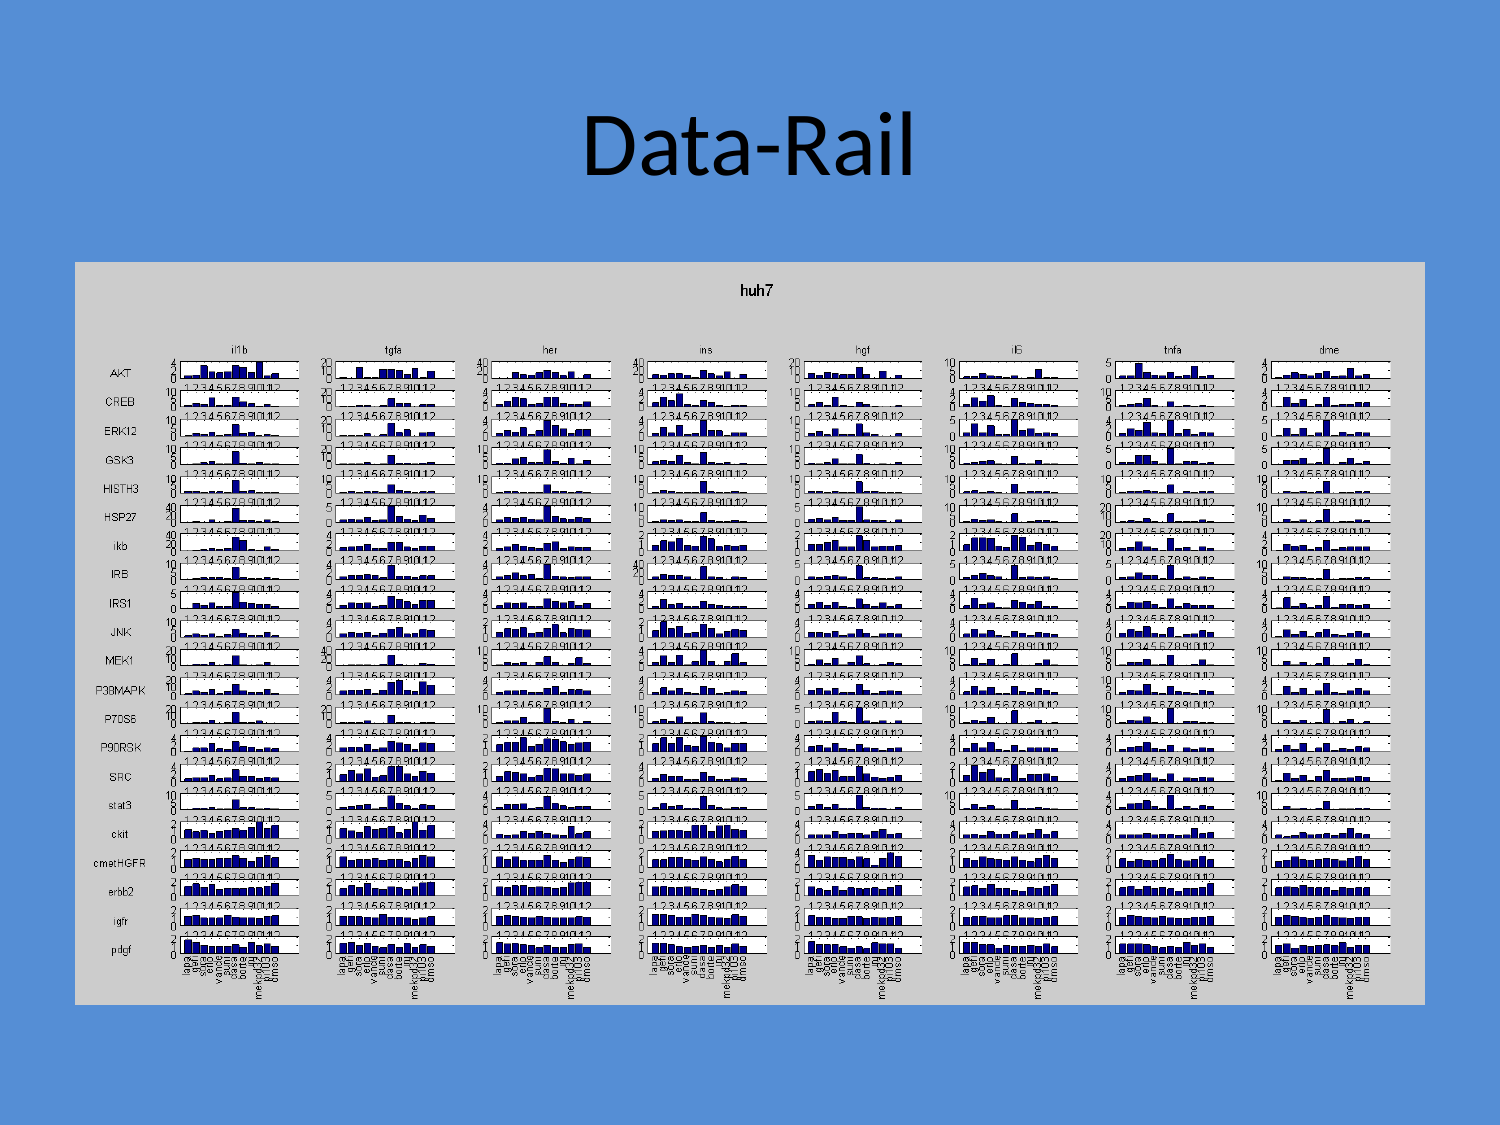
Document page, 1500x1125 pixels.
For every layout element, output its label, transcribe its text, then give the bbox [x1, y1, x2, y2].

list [74, 262, 1426, 1005]
title Data-Rail [75, 45, 1425, 233]
